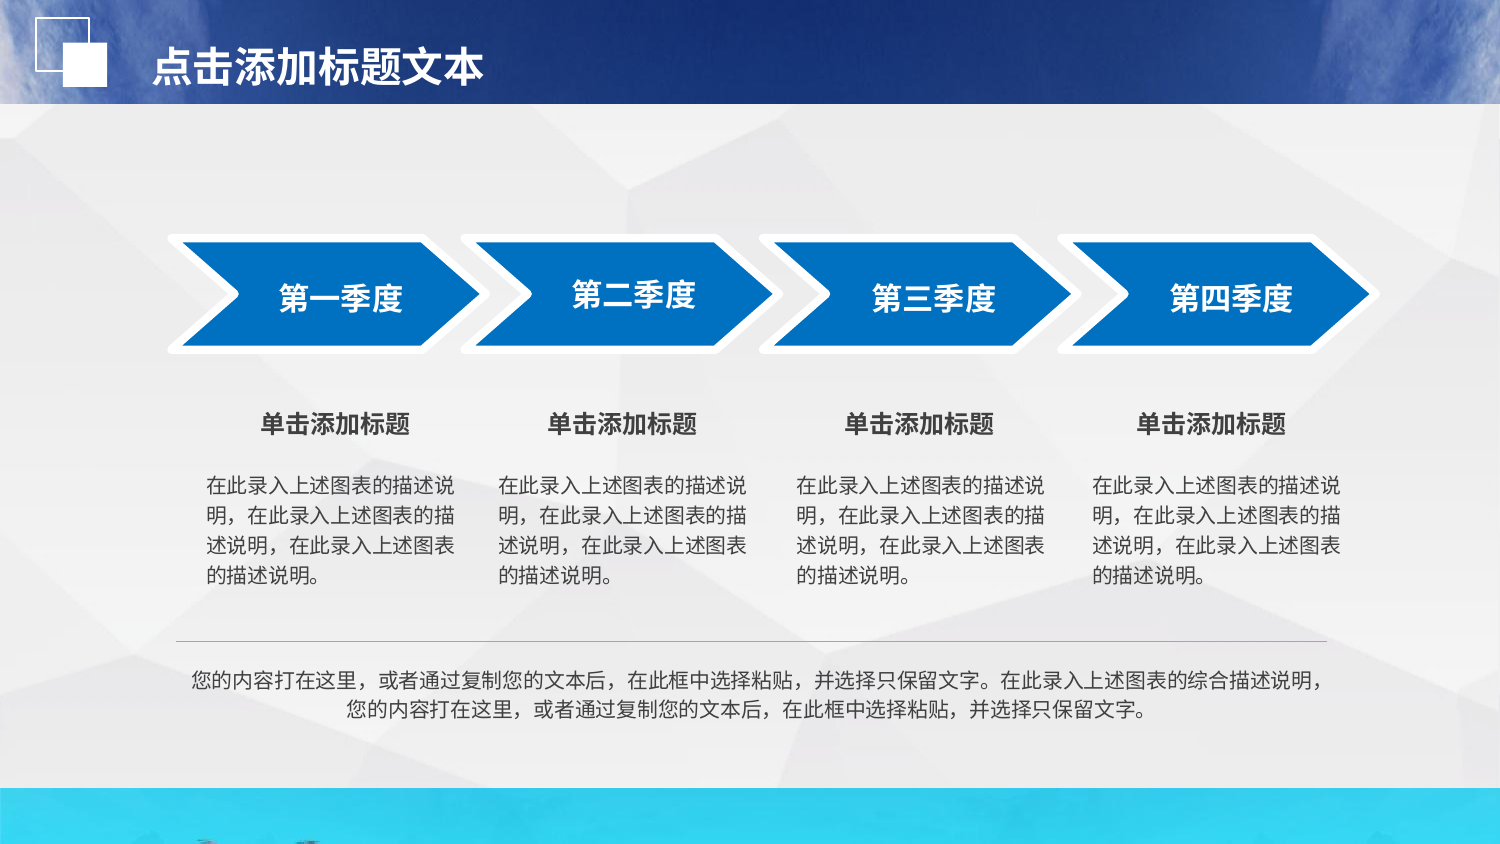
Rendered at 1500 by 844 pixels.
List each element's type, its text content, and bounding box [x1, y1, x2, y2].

text_box 单击添加标题 [833, 402, 1006, 445]
text_box 单击添加标题 [1125, 402, 1298, 445]
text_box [171, 237, 487, 350]
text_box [762, 237, 1078, 350]
text_box 单击添加标题 [248, 402, 422, 445]
text_box 在此录入上述图表的描述说明，在此录入上述图表的描述说明，在此录入上述图表的描述说明。 [785, 461, 1060, 593]
picture [0, 0, 1500, 844]
text_box 单击添加标题 [535, 402, 709, 445]
text_box 在此录入上述图表的描述说明，在此录入上述图表的描述说明，在此录入上述图表的描述说明。 [1080, 461, 1353, 593]
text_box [487, 237, 761, 350]
text_box 点击添加标题文本 [136, 33, 501, 99]
text_box 在此录入上述图表的描述说明，在此录入上述图表的描述说明，在此录入上述图表的描述说明。 [487, 461, 759, 593]
text_box 在此录入上述图表的描述说明，在此录入上述图表的描述说明，在此录入上述图表的描述说明。 [194, 461, 472, 593]
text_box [1079, 237, 1377, 350]
text_box 您的内容打在这里，或者通过复制您的文本后，在此框中选择粘贴，并选择只保留文字。在此录入上述图表的综合描述说明，您的内容打在这里，或者通过复制您的文本后，在此框中选择粘贴，并选择只保留文字。 [174, 656, 1329, 728]
